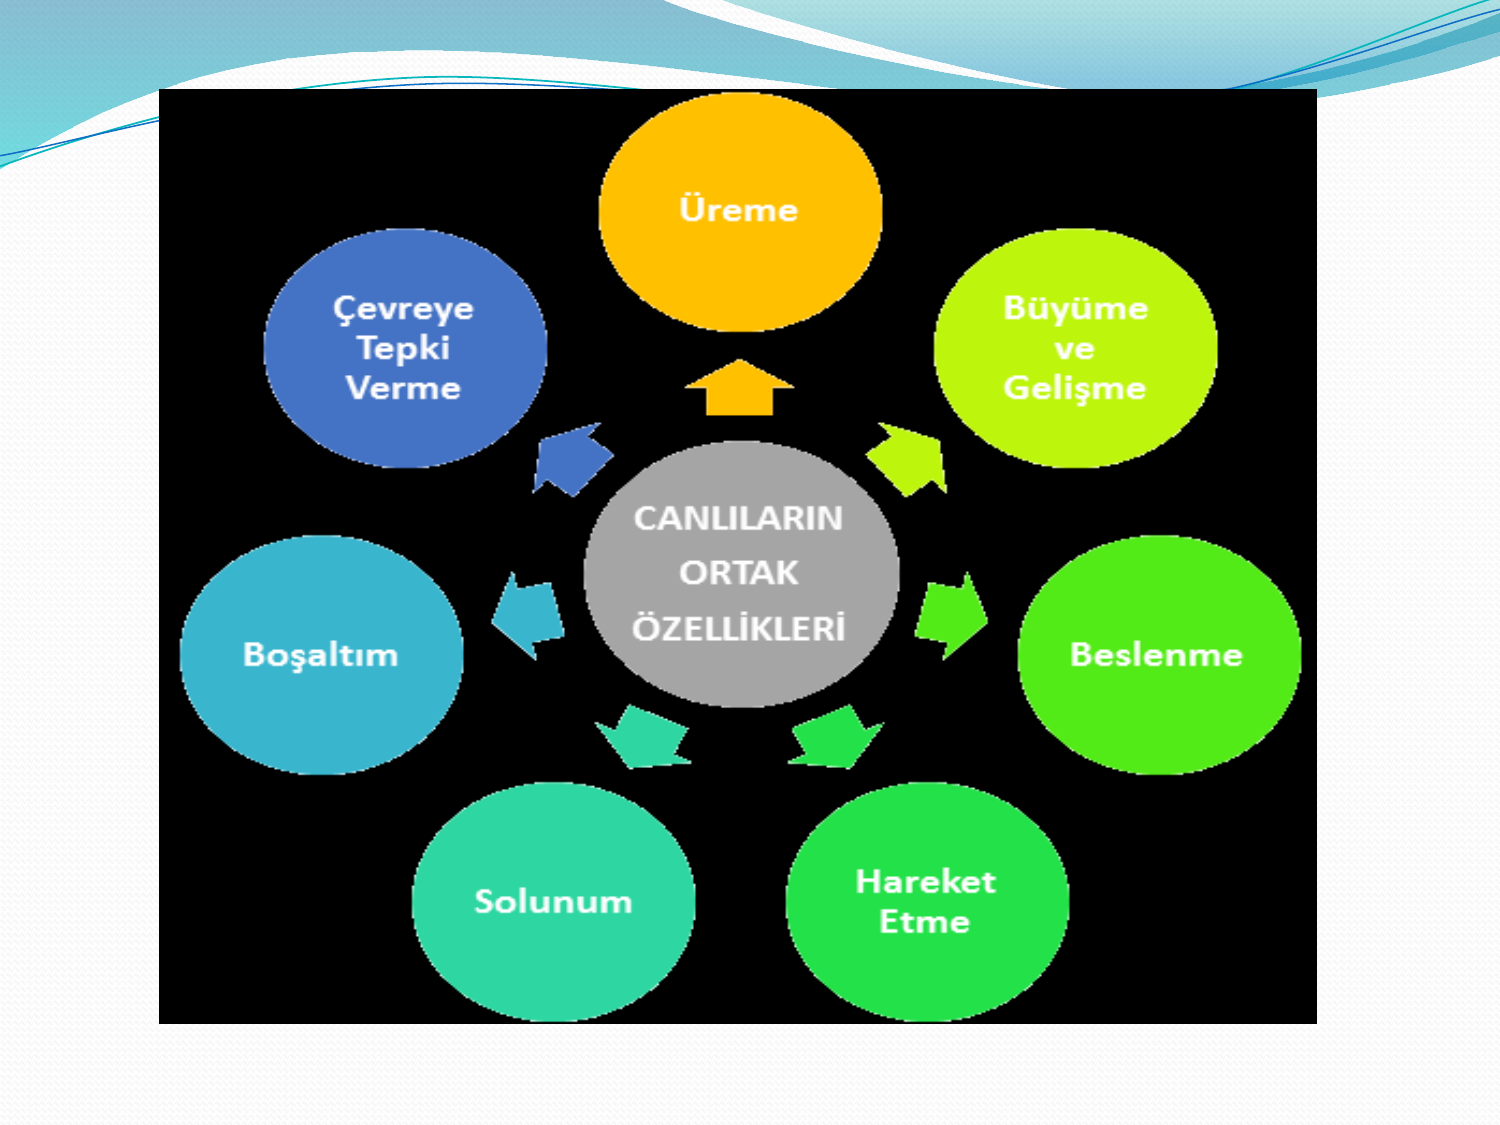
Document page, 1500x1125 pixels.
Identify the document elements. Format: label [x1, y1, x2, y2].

picture [159, 89, 1318, 1024]
